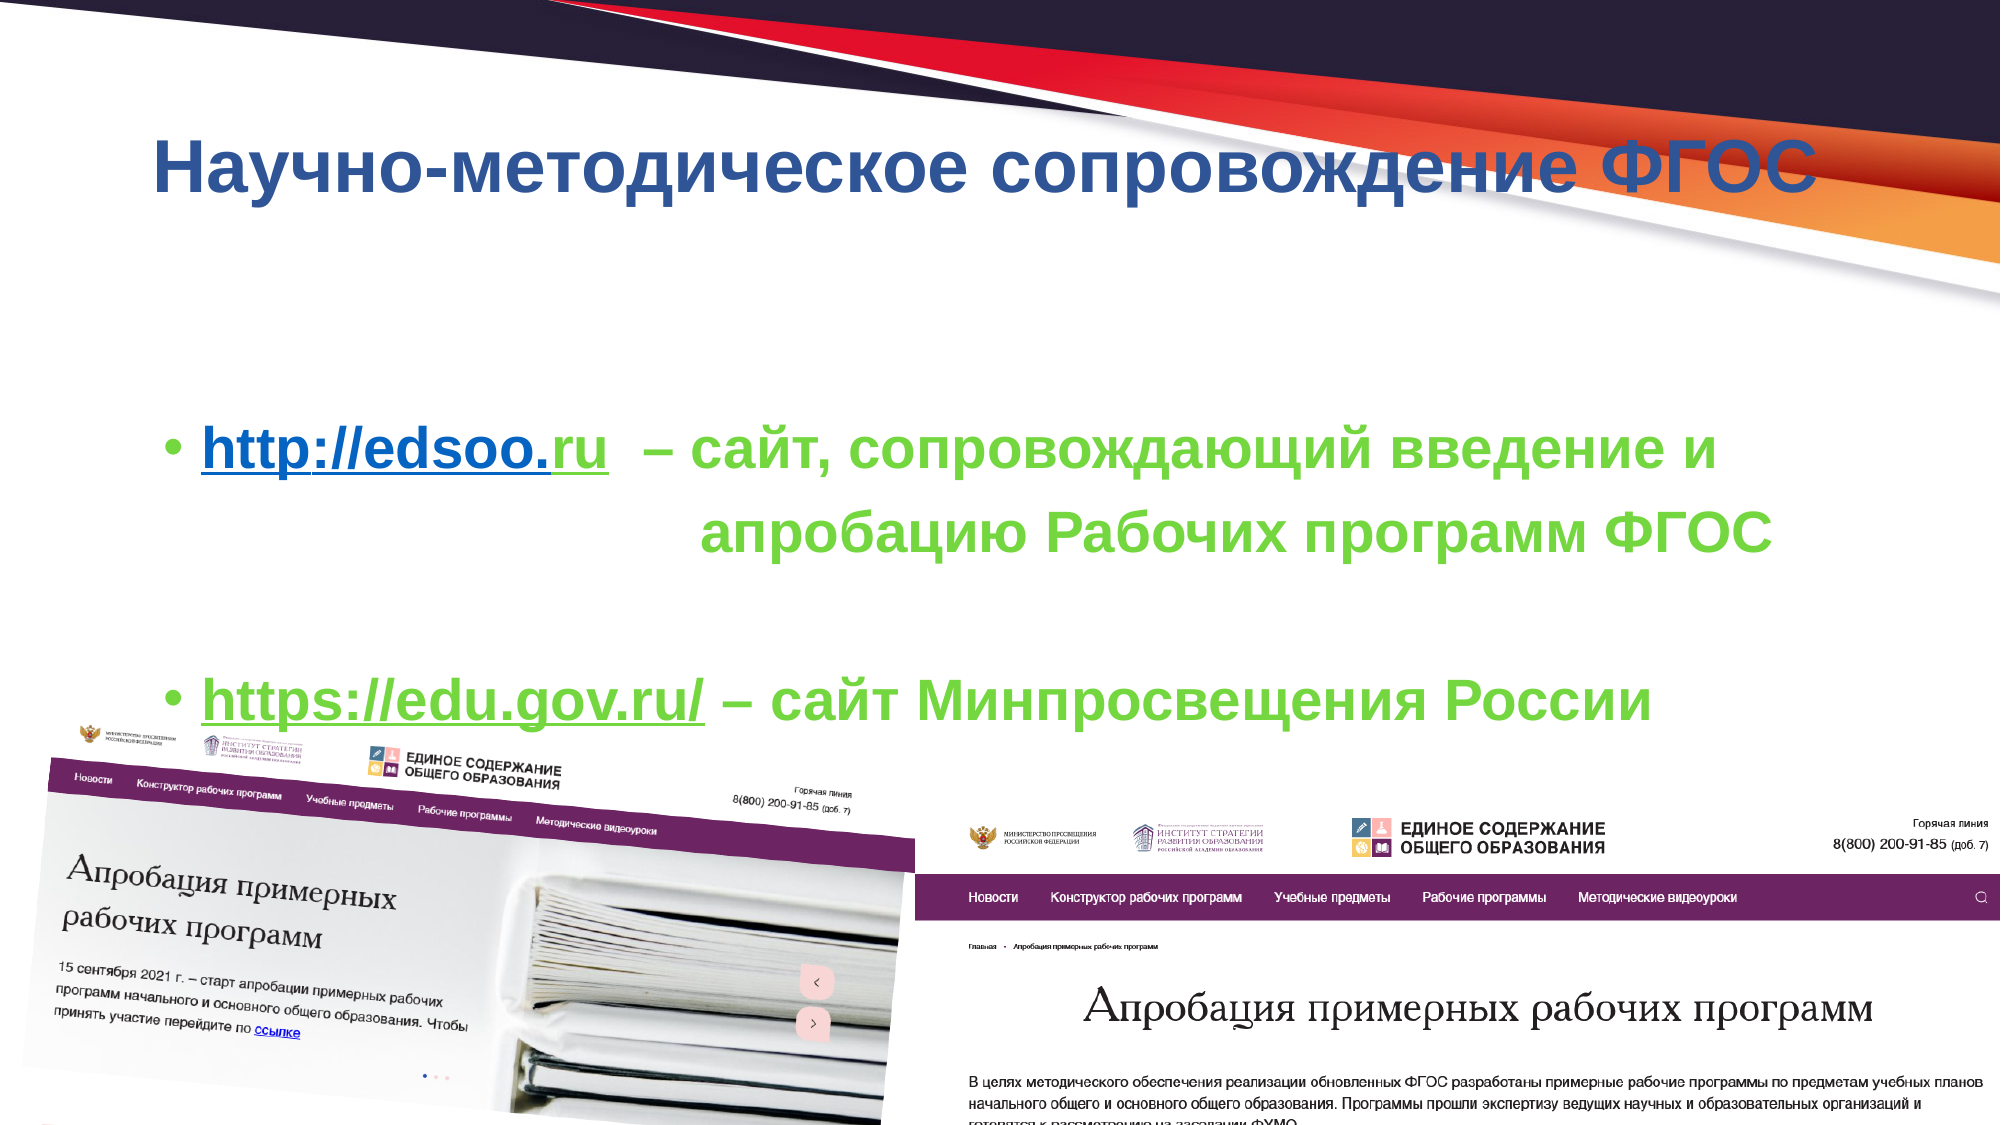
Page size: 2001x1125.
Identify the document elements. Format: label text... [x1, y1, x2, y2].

title Научно-методическое сопровождение ФГОС [137, 59, 1863, 278]
picture [0, 0, 2000, 1125]
list http://edsoo.ru – сайт, сопровождающий введение и апробацию Рабочих программ ФГОС https://edu.gov.ru/ – сайт Минпросвещения России [149, 411, 1874, 843]
